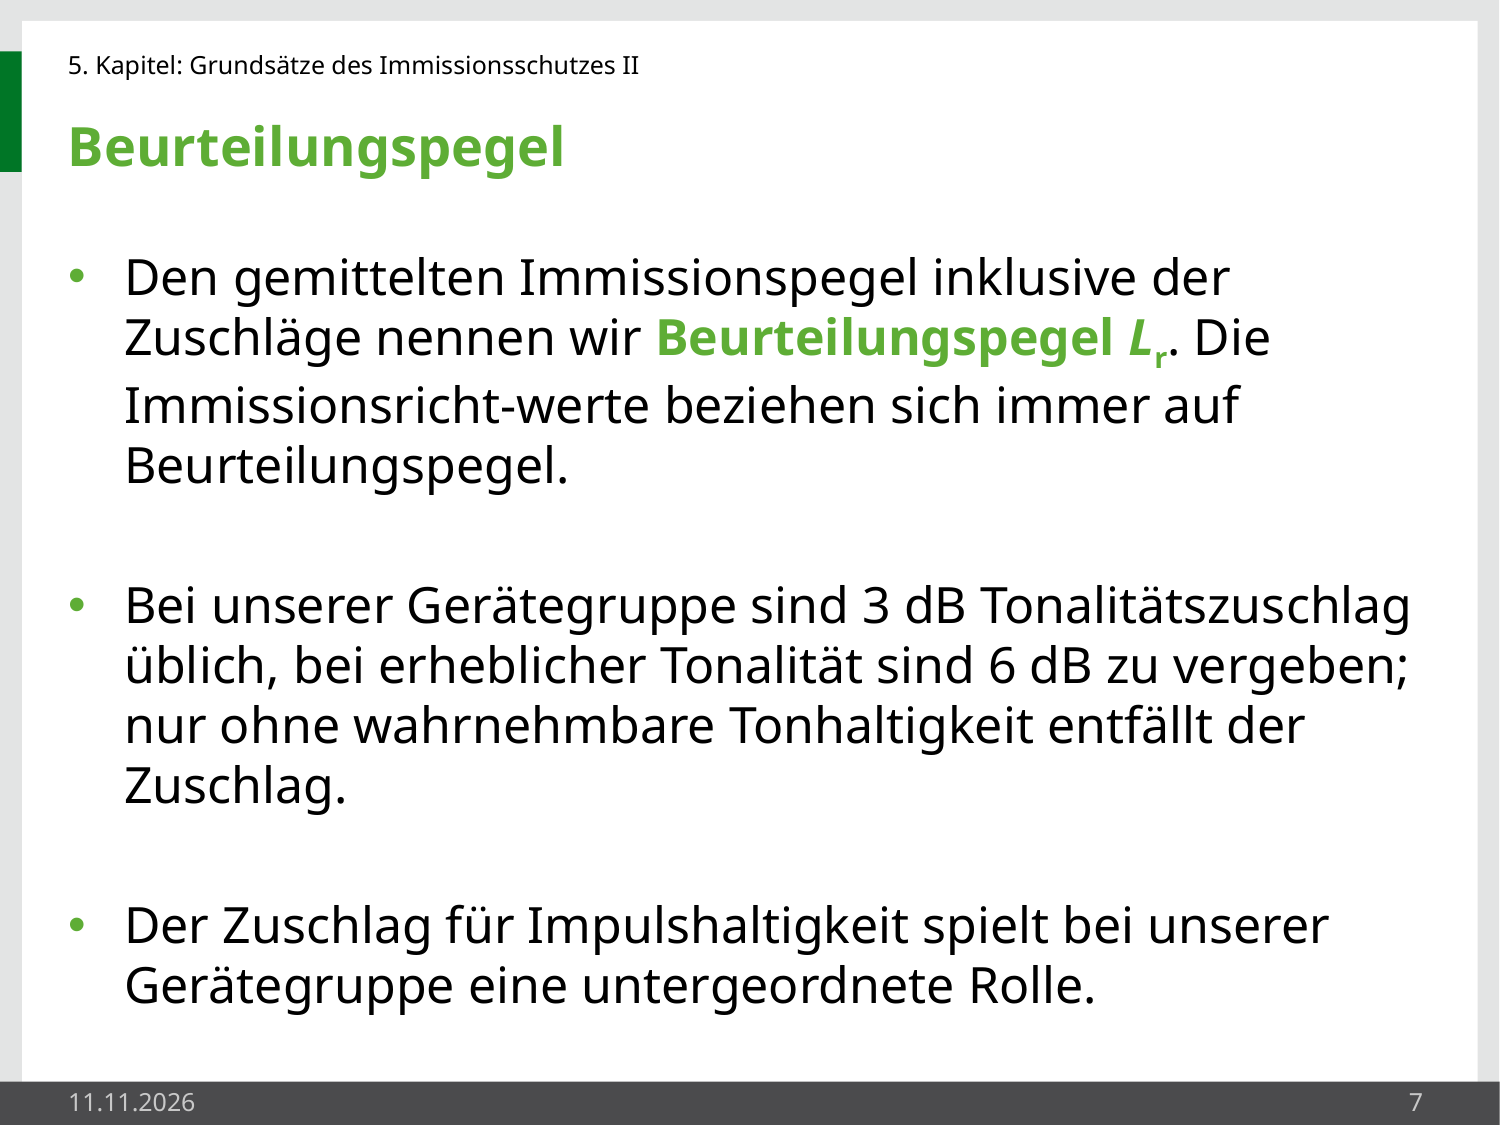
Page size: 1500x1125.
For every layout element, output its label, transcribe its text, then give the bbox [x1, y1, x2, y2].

title Beurteilungspegel [67, 77, 1427, 178]
list Den gemittelten Immissionspegel inklusive der Zuschläge nennen wir Beurteilungspegel Lr. Die Immissionsricht-werte beziehen sich immer auf Beurteilungspegel. Bei unserer Gerätegruppe sind 3 dB Tonalitätszuschlag üblich, bei erheblicher Tonalität sind 6 dB zu vergeben; nur ohne wahrnehmbare Tonhaltigkeit entfällt der Zuschlag. Der Zuschlag für Impulshaltigkeit spielt bei unserer Gerätegruppe eine untergeordnete Rolle. [68, 245, 1436, 1047]
slide_number 7 [1331, 1082, 1423, 1125]
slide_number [68, 1082, 231, 1125]
